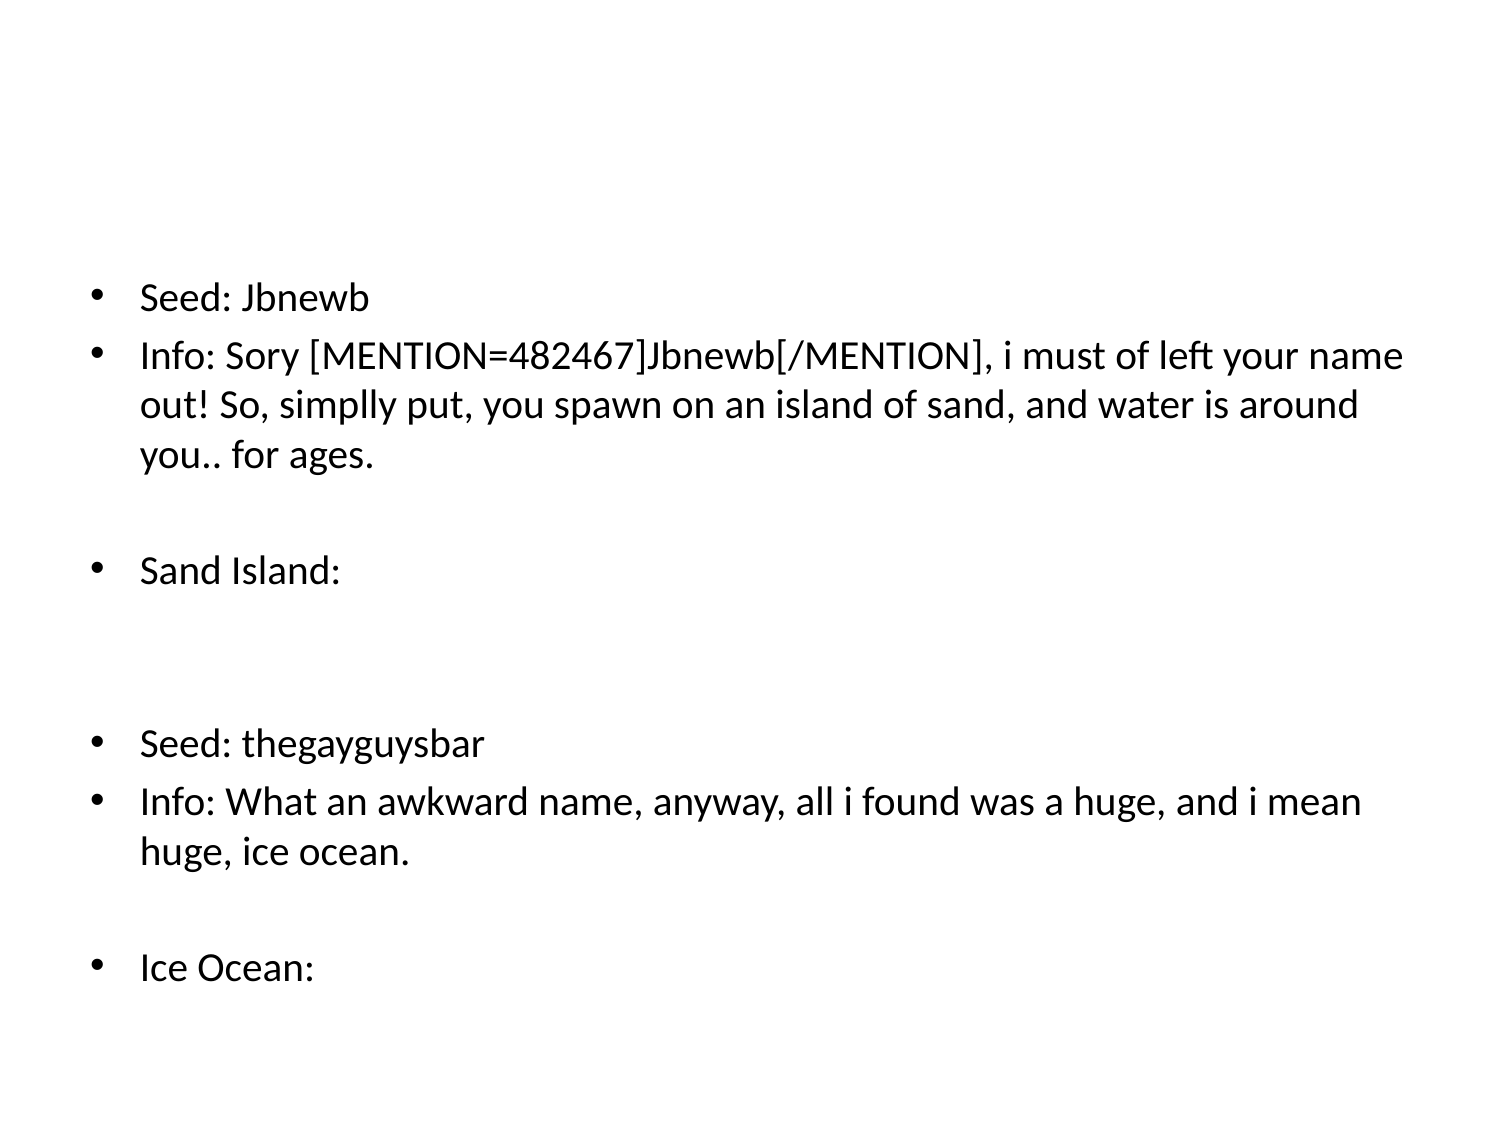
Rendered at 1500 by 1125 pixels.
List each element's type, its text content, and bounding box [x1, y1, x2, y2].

list Seed: Jbnewb Info: Sory [MENTION=482467]Jbnewb[/MENTION], i must of left your name out! So, simplly put, you spawn on an island of sand, and water is around you.. for ages. Sand Island: Seed: thegayguysbar Info: What an awkward name, anyway, all i found was a huge, and i mean huge, ice ocean. Ice Ocean: [75, 262, 1425, 1005]
